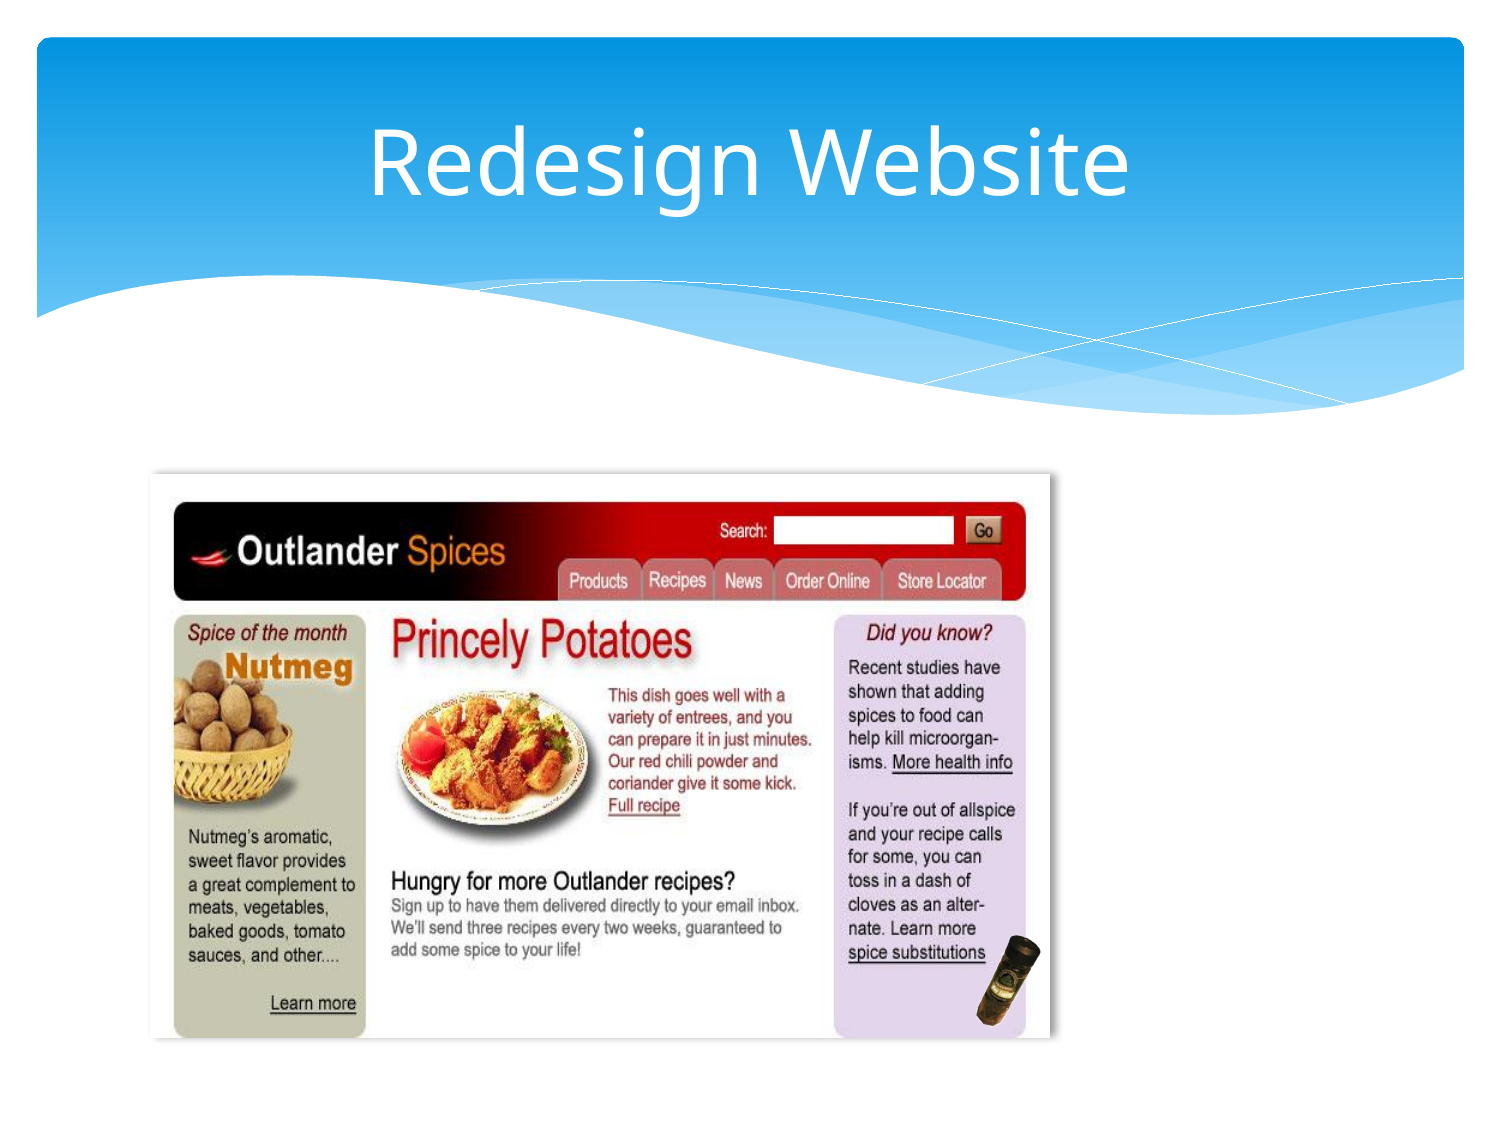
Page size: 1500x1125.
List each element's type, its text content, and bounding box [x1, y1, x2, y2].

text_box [149, 474, 1051, 1038]
title Redesign Website [75, 55, 1425, 261]
